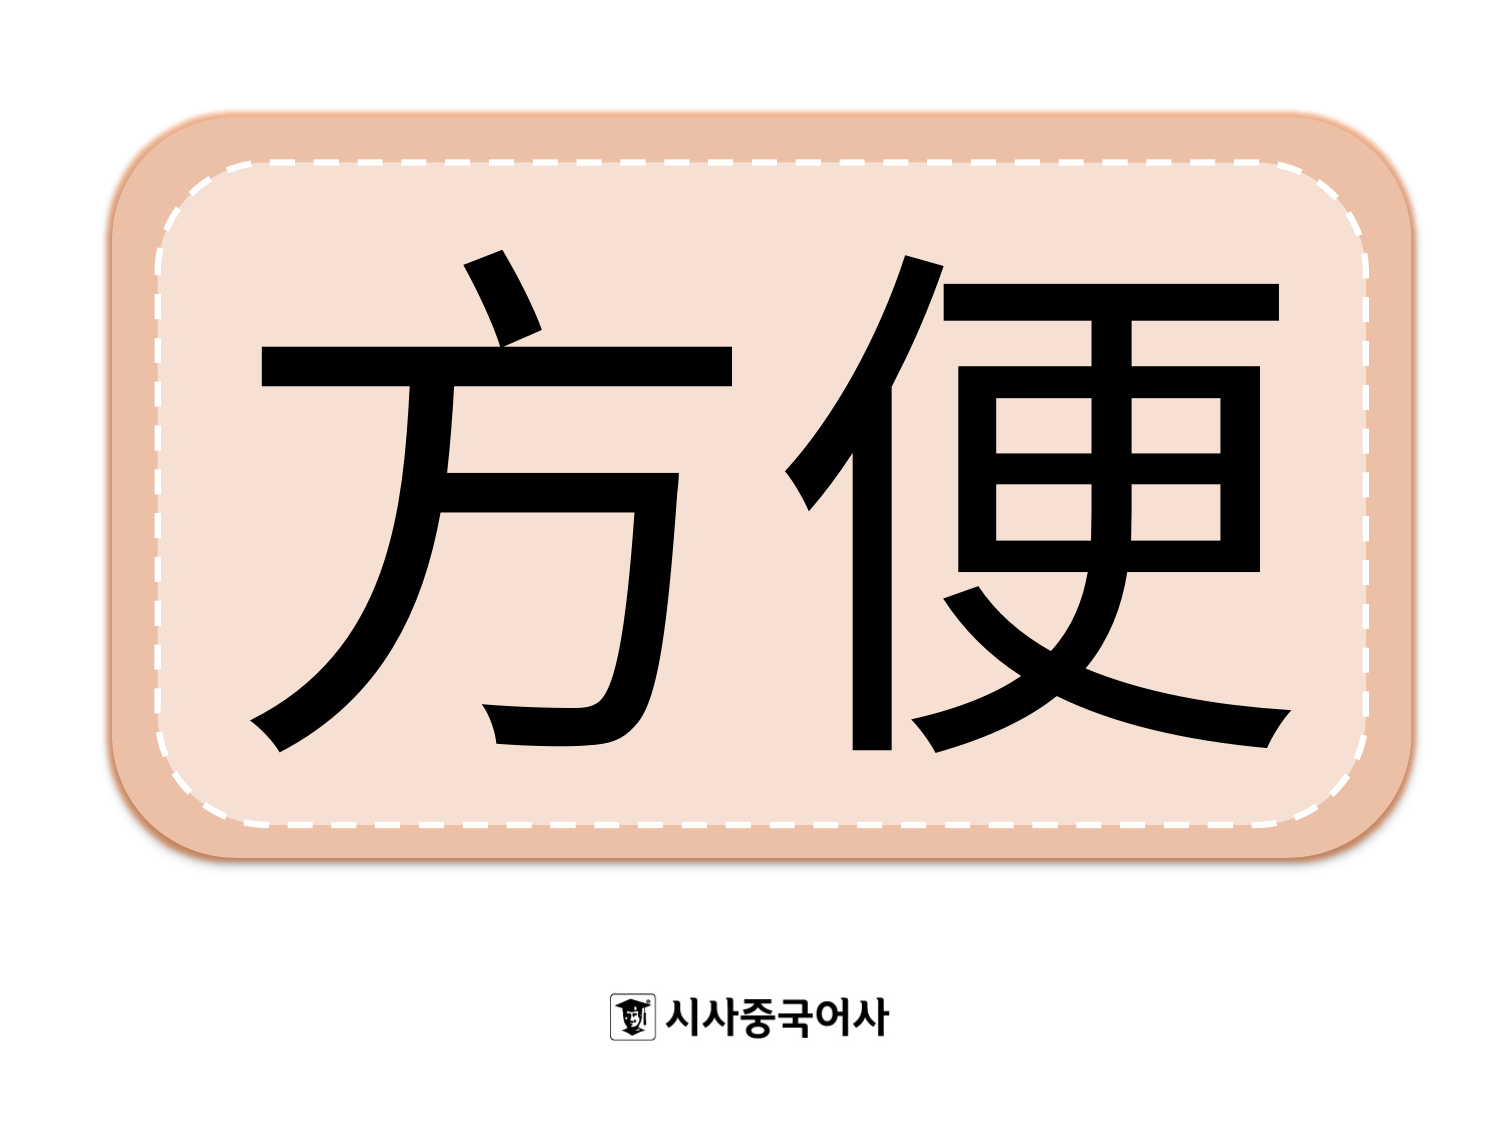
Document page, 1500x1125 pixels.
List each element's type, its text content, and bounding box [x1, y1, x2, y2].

text_box 方便 [162, 160, 1371, 824]
picture [602, 987, 898, 1047]
